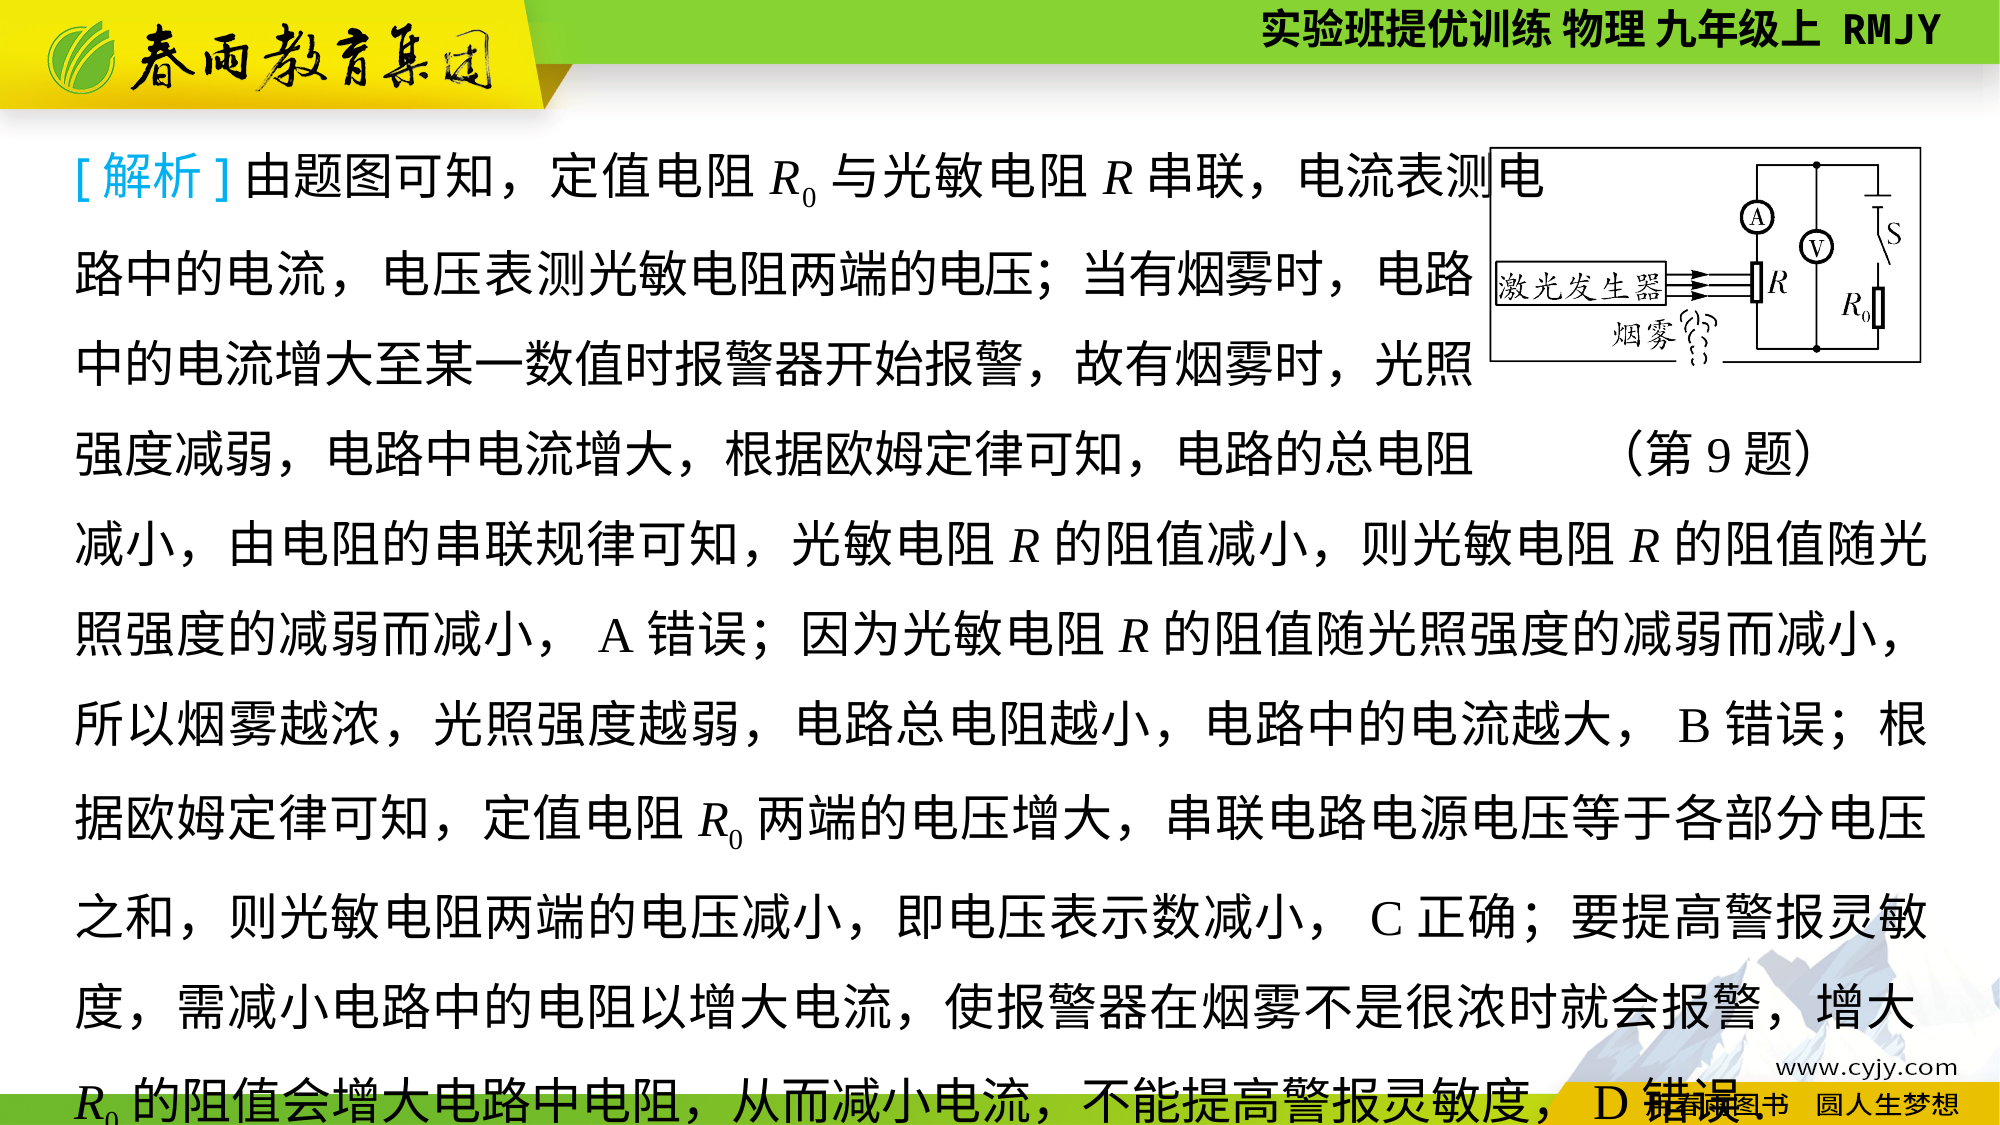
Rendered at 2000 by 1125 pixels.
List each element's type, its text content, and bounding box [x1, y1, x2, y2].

list [解析]由题图可知，定值电阻R0与光敏电阻R串联，电流表测电 路中的电流，电压表测光敏电阻两端的电压；当有烟雾时，电路 中的电流增大至某一数值时报警器开始报警，故有烟雾时，光照 强度减弱，电路中电流增大，根据欧姆定律可知，电路的总电阻 减小，由电阻的串联规律可知，光敏电阻R的阻值减小，则光敏电阻R的阻值随光照强度的减弱而减小，A错误；因为光敏电阻R的阻值随光照强度的减弱而减小，所以烟雾越浓，光照强度越弱，电路总电阻越小，电路中的电流越大，B错误；根据欧姆定律可知，定值电阻R0两端的电压增大，串联电路电源电压等于各部分电压之和，则光敏电阻两端的电压减小，即电压表示数减小，C正确；要提高警报灵敏度，需减小电路中的电阻以增大电流，使报警器在烟雾不是很浓时就会报警，增大R0的阻值会增大电路中电阻，从而减小电流，不能提高警报灵敏度，D错误. [59, 102, 1944, 1118]
text_box （第9题） [1580, 385, 1859, 490]
picture [0, 0, 2000, 1125]
